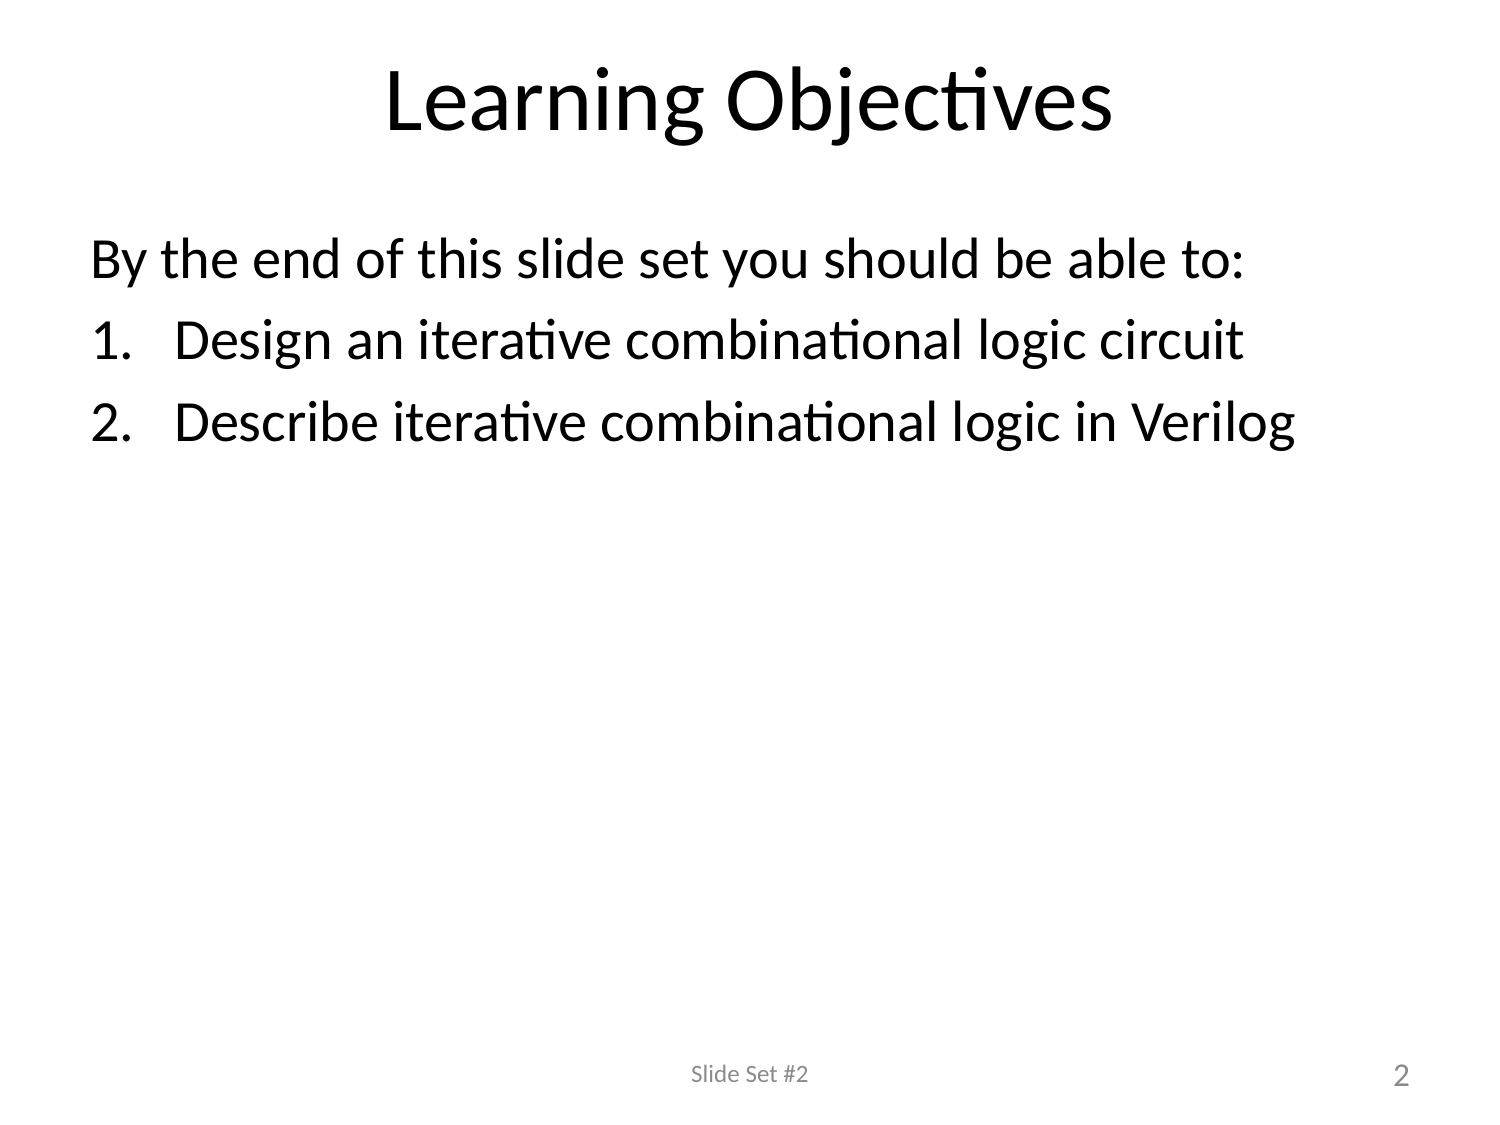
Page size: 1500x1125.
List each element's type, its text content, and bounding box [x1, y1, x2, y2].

slide_number 2 [1074, 1042, 1425, 1103]
title Learning Objectives [75, 0, 1425, 188]
footer Slide Set #2 [512, 1042, 988, 1103]
list By the end of this slide set you should be able to: Design an iterative combinational logic circuit Describe iterative combinational logic in Verilog [75, 212, 1425, 1013]
